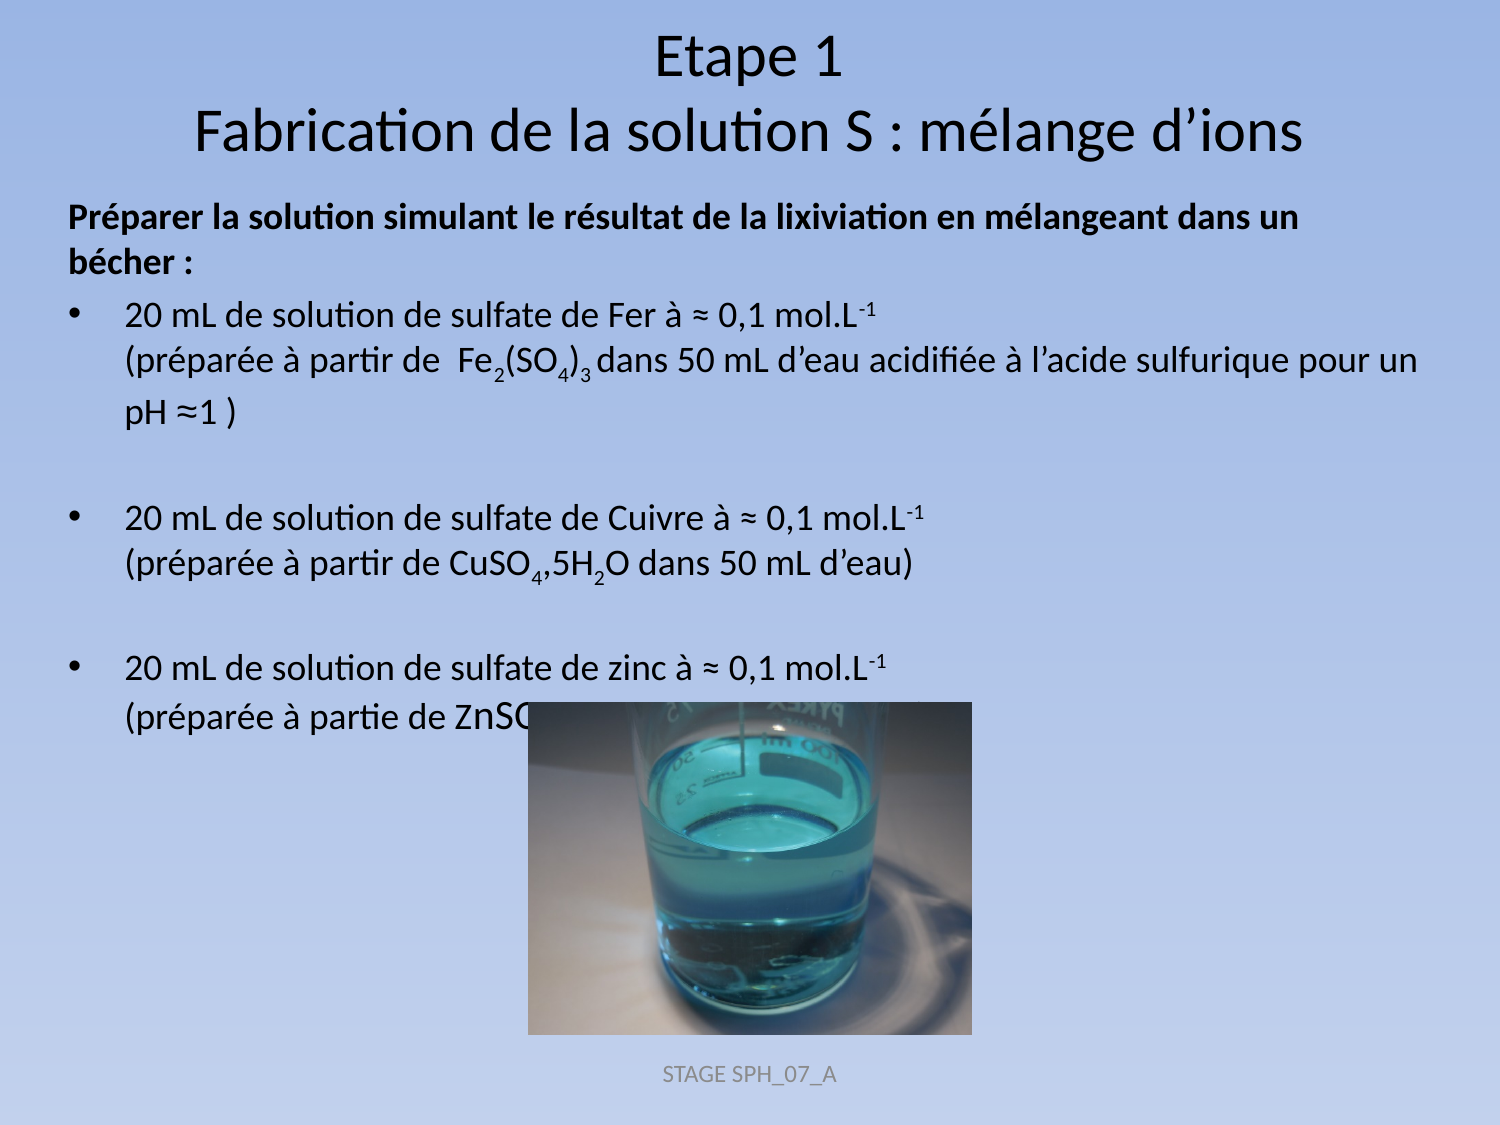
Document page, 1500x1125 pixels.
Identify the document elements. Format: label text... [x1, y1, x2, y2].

title Etape 1 Fabrication de la solution S : mélange d’ions [75, 0, 1425, 184]
picture [528, 702, 972, 1036]
footer STAGE SPH_07_A [512, 1042, 988, 1103]
list Préparer la solution simulant le résultat de la lixiviation en mélangeant dans un bécher : 20 mL de solution de sulfate de Fer à ≈ 0,1 mol.L-1 (préparée à partir de Fe2(SO4)3 dans 50 mL d’eau acidifiée à l’acide sulfurique pour un pH ≈1 ) 20 mL de solution de sulfate de Cuivre à ≈ 0,1 mol.L-1 (préparée à partir de CuSO4,5H2O dans 50 mL d’eau) 20 mL de solution de sulfate de zinc à ≈ 0,1 mol.L-1 (préparée à partie de ZnSO4,7H2O dans 50 mL d’eau) [53, 184, 1447, 1047]
